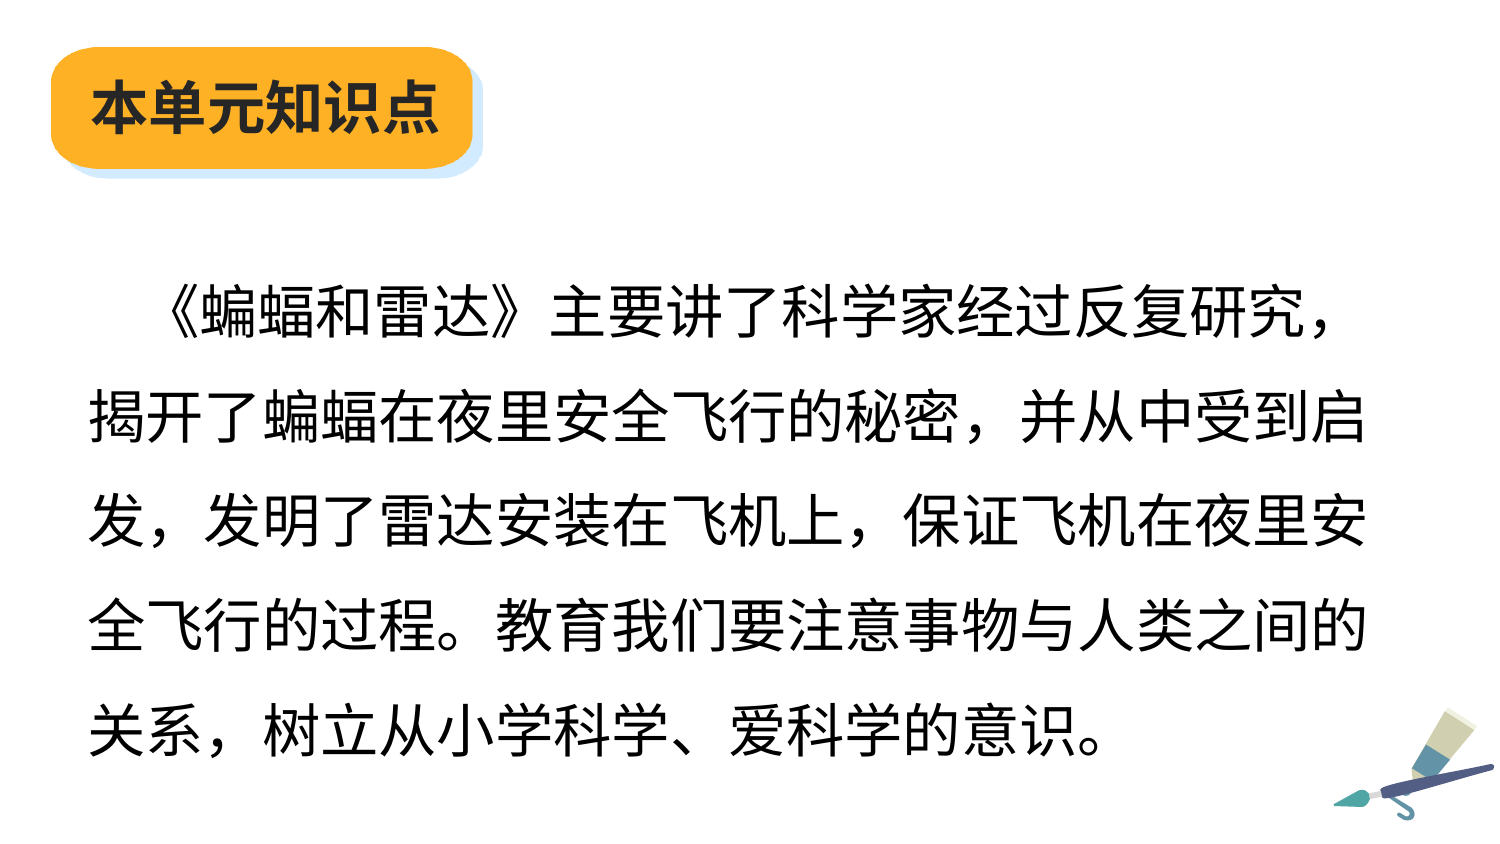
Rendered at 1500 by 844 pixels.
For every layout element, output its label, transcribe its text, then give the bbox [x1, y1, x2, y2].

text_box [1358, 708, 1481, 844]
text_box 《蝙蝠和雷达》主要讲了科学家经过反复研究，揭开了蝙蝠在夜里安全飞行的秘密，并从中受到启发，发明了雷达安装在飞机上，保证飞机在夜里安全飞行的过程。教育我们要注意事物与人类之间的关系，树立从小学科学、爱科学的意识。 [76, 234, 1383, 771]
picture [51, 47, 483, 179]
